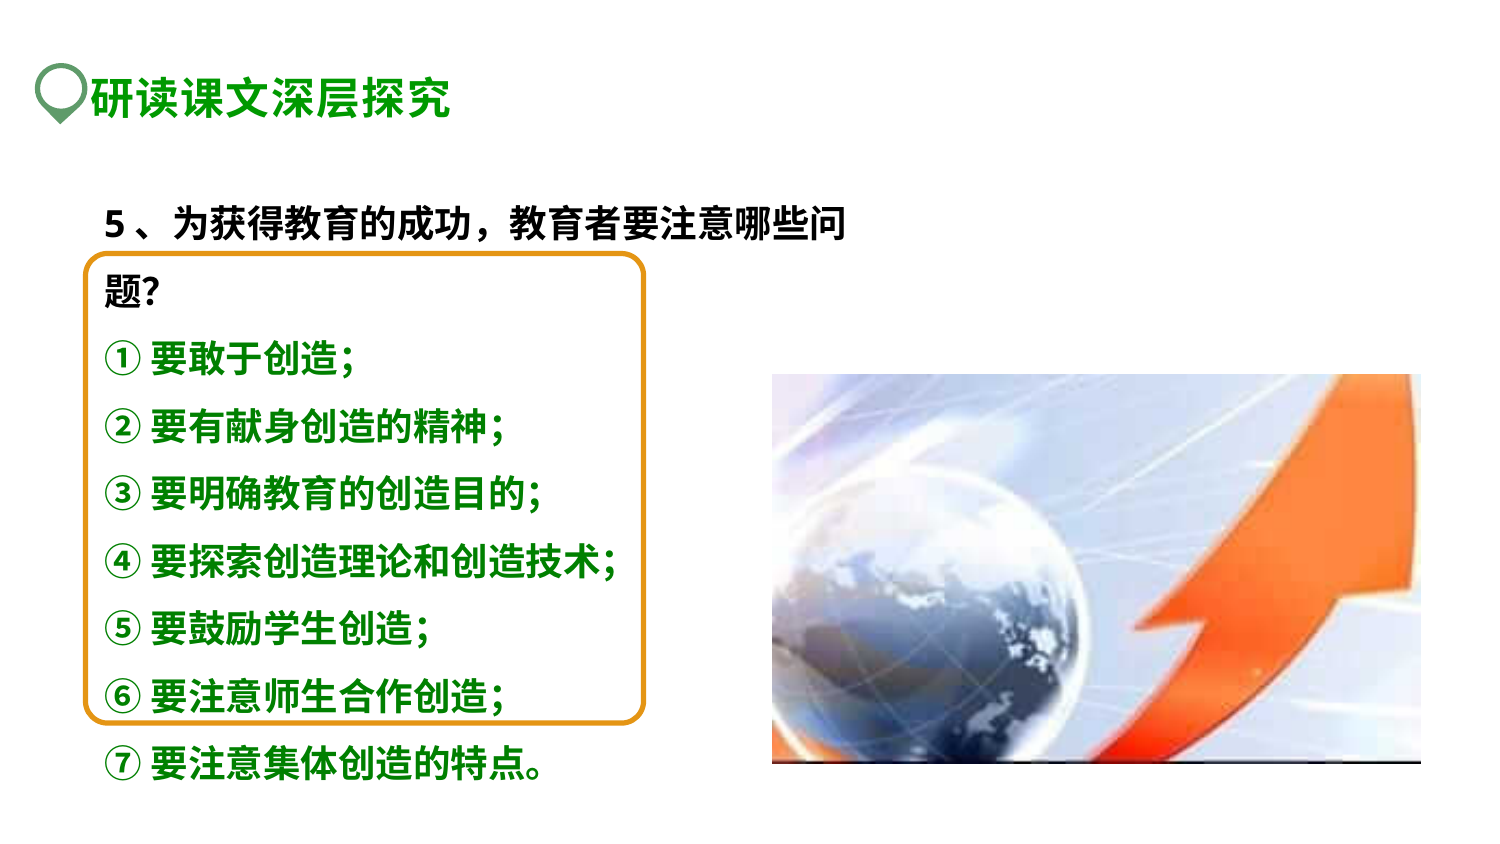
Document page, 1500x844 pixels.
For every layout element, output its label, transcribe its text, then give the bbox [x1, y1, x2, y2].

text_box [34, 62, 472, 132]
picture [772, 374, 1421, 764]
text_box 5、为获得教育的成功，教育者要注意哪些问题？ ①要敢于创造； ②要有献身创造的精神； ③要明确教育的创造目的； ④要探索创造理论和创造技术； ⑤要鼓励学生创造； ⑥要注意师生合作创造； ⑦要注意集体创造的特点。 [92, 171, 921, 791]
text_box [85, 253, 644, 724]
